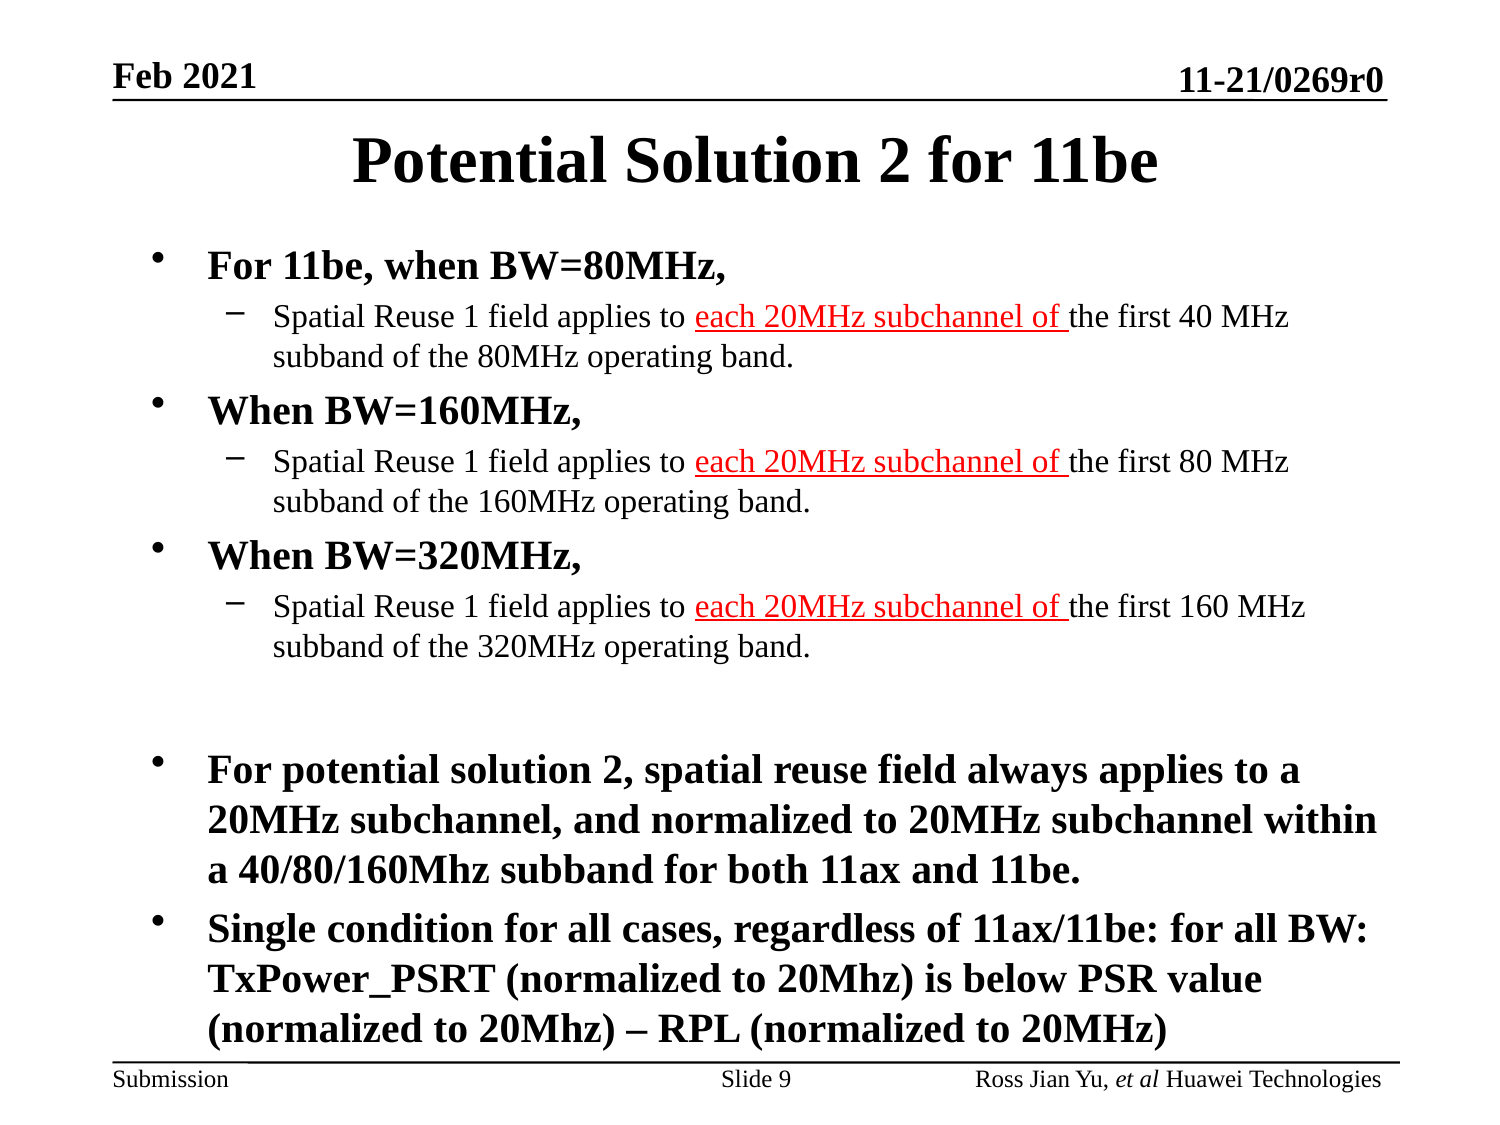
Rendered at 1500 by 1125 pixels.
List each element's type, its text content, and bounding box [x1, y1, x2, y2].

title Potential Solution 2 for 11be [99, 112, 1413, 201]
list For 11be, when BW=80MHz, Spatial Reuse 1 field applies to each 20MHz subchannel of the first 40 MHz subband of the 80MHz operating band. When BW=160MHz, Spatial Reuse 1 field applies to each 20MHz subchannel of the first 80 MHz subband of the 160MHz operating band. When BW=320MHz, Spatial Reuse 1 field applies to each 20MHz subchannel of the first 160 MHz subband of the 320MHz operating band. For potential solution 2, spatial reuse field always applies to a 20MHz subchannel, and normalized to 20MHz subchannel within a 40/80/160Mhz subband for both 11ax and 11be. Single condition for all cases, regardless of 11ax/11be: for all BW: TxPower_PSRT (normalized to 20Mhz) is below PSR value (normalized to 20Mhz) – RPL (normalized to 20MHz) [135, 230, 1413, 1040]
slide_number Slide 9 [712, 1061, 800, 1093]
